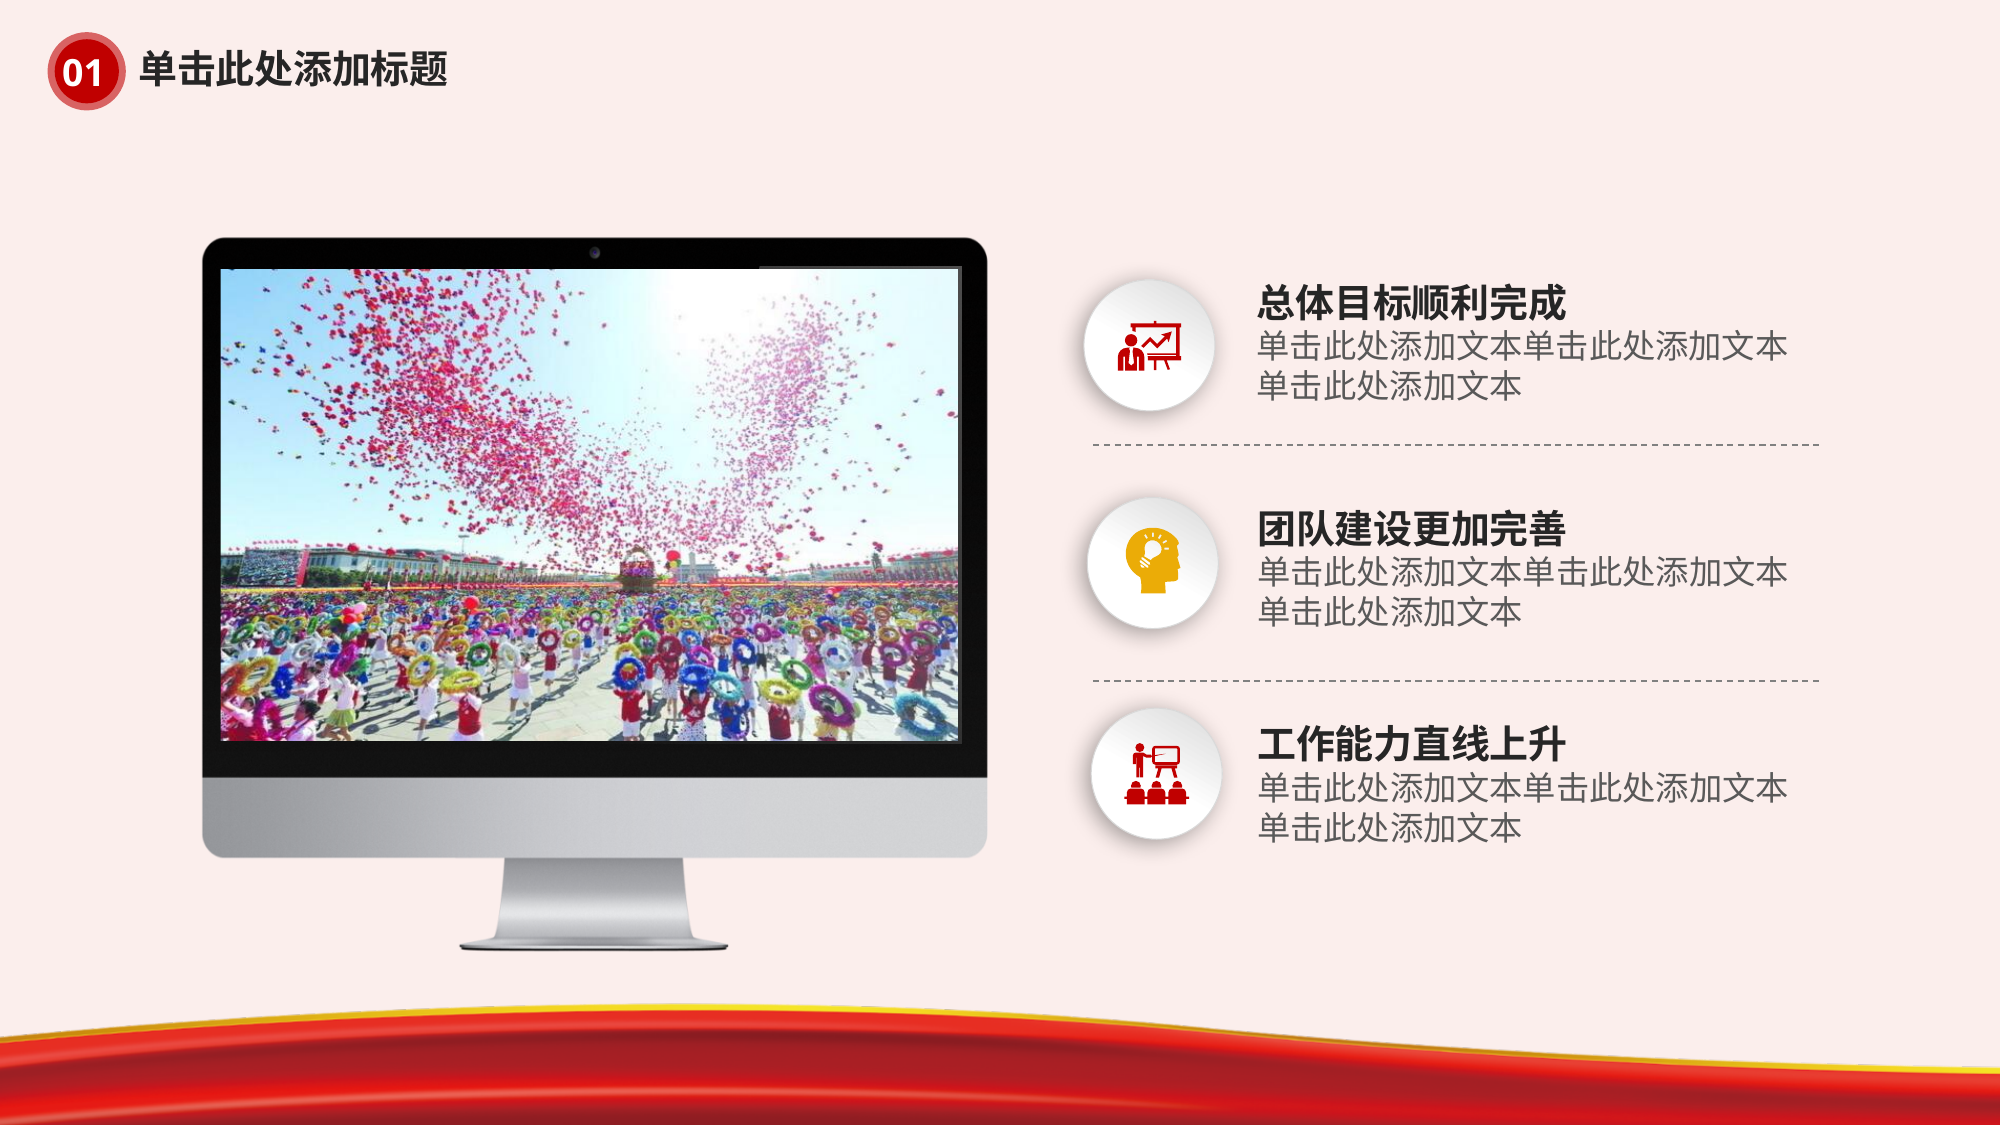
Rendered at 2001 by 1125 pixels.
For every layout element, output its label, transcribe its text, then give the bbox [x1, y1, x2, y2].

picture [0, 931, 2000, 1125]
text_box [1083, 279, 1215, 411]
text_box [1091, 708, 1223, 840]
text_box 工作能力直线上升 单击此处添加文本单击此处添加文本 单击此处添加文本 [1242, 712, 1851, 854]
text_box 总体目标顺利完成 单击此处添加文本单击此处添加文本 单击此处添加文本 [1242, 271, 1851, 413]
text_box 团队建设更加完善 单击此处添加文本单击此处添加文本 单击此处添加文本 [1242, 497, 1851, 639]
text_box 单击此处添加标题 [123, 36, 482, 99]
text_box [1087, 497, 1219, 629]
text_box [61, 101, 113, 111]
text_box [180, 221, 1006, 971]
text_box [61, 32, 112, 41]
text_box 01 [47, 41, 149, 101]
